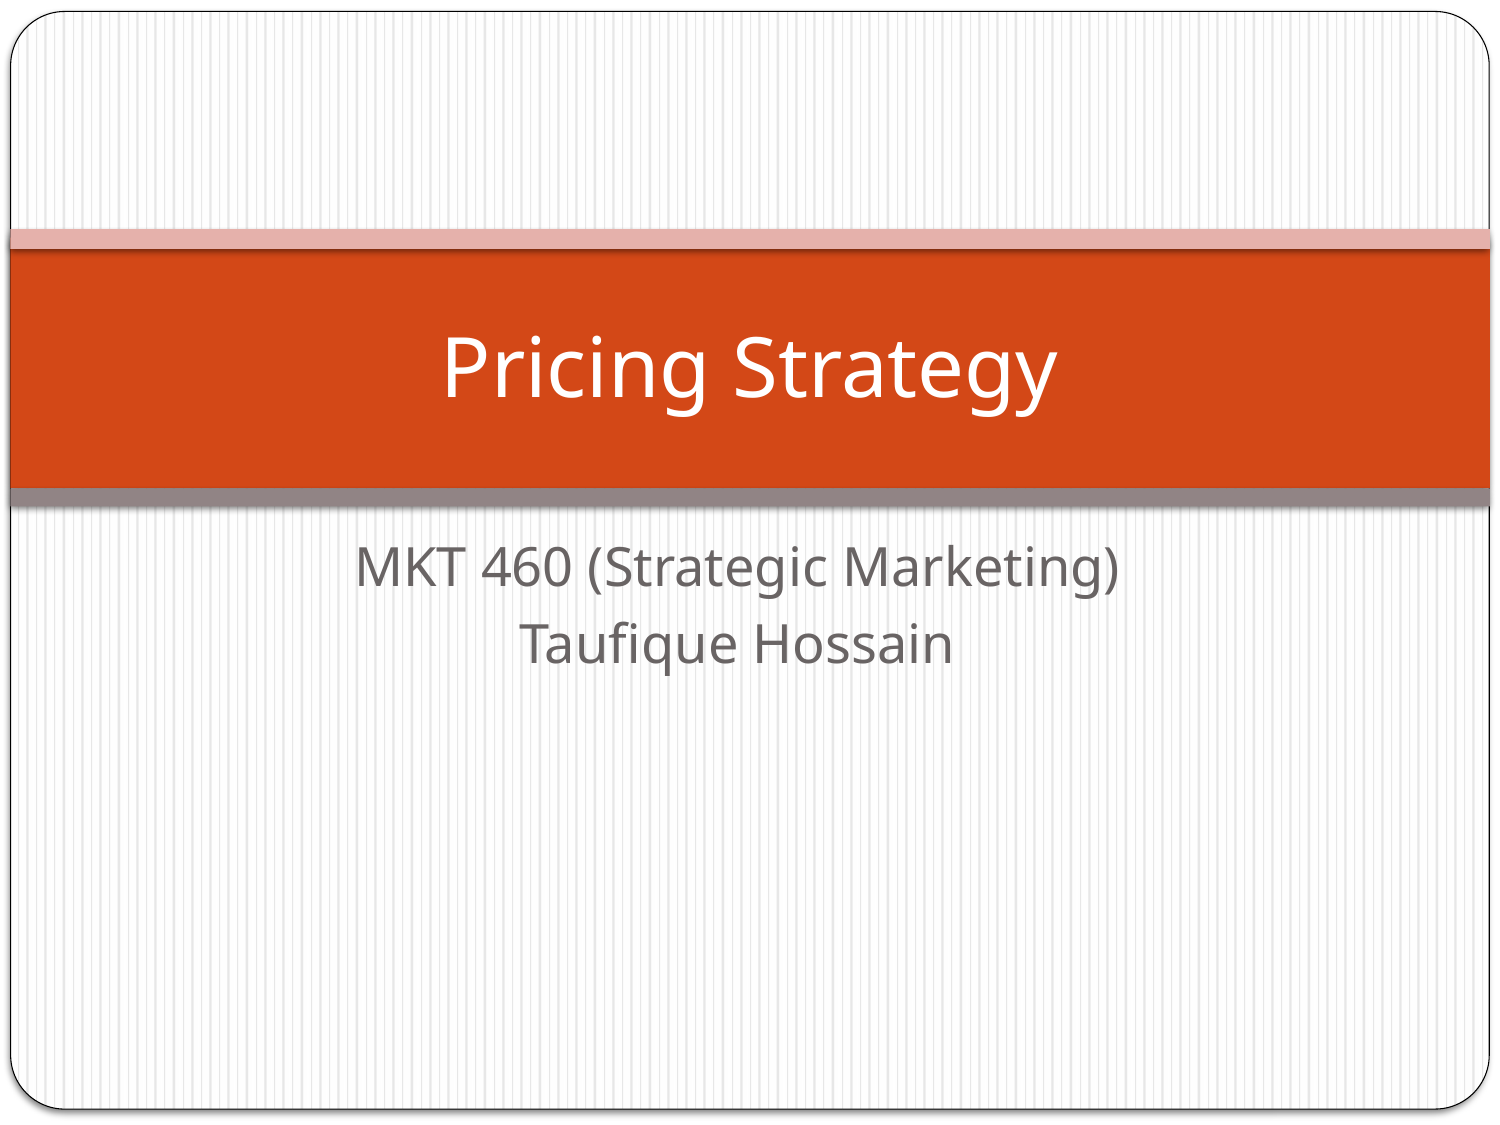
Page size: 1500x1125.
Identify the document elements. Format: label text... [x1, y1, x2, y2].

title Pricing Strategy [74, 246, 1426, 489]
subtitle MKT 460 (Strategic Marketing) Taufique Hossain [212, 524, 1263, 788]
